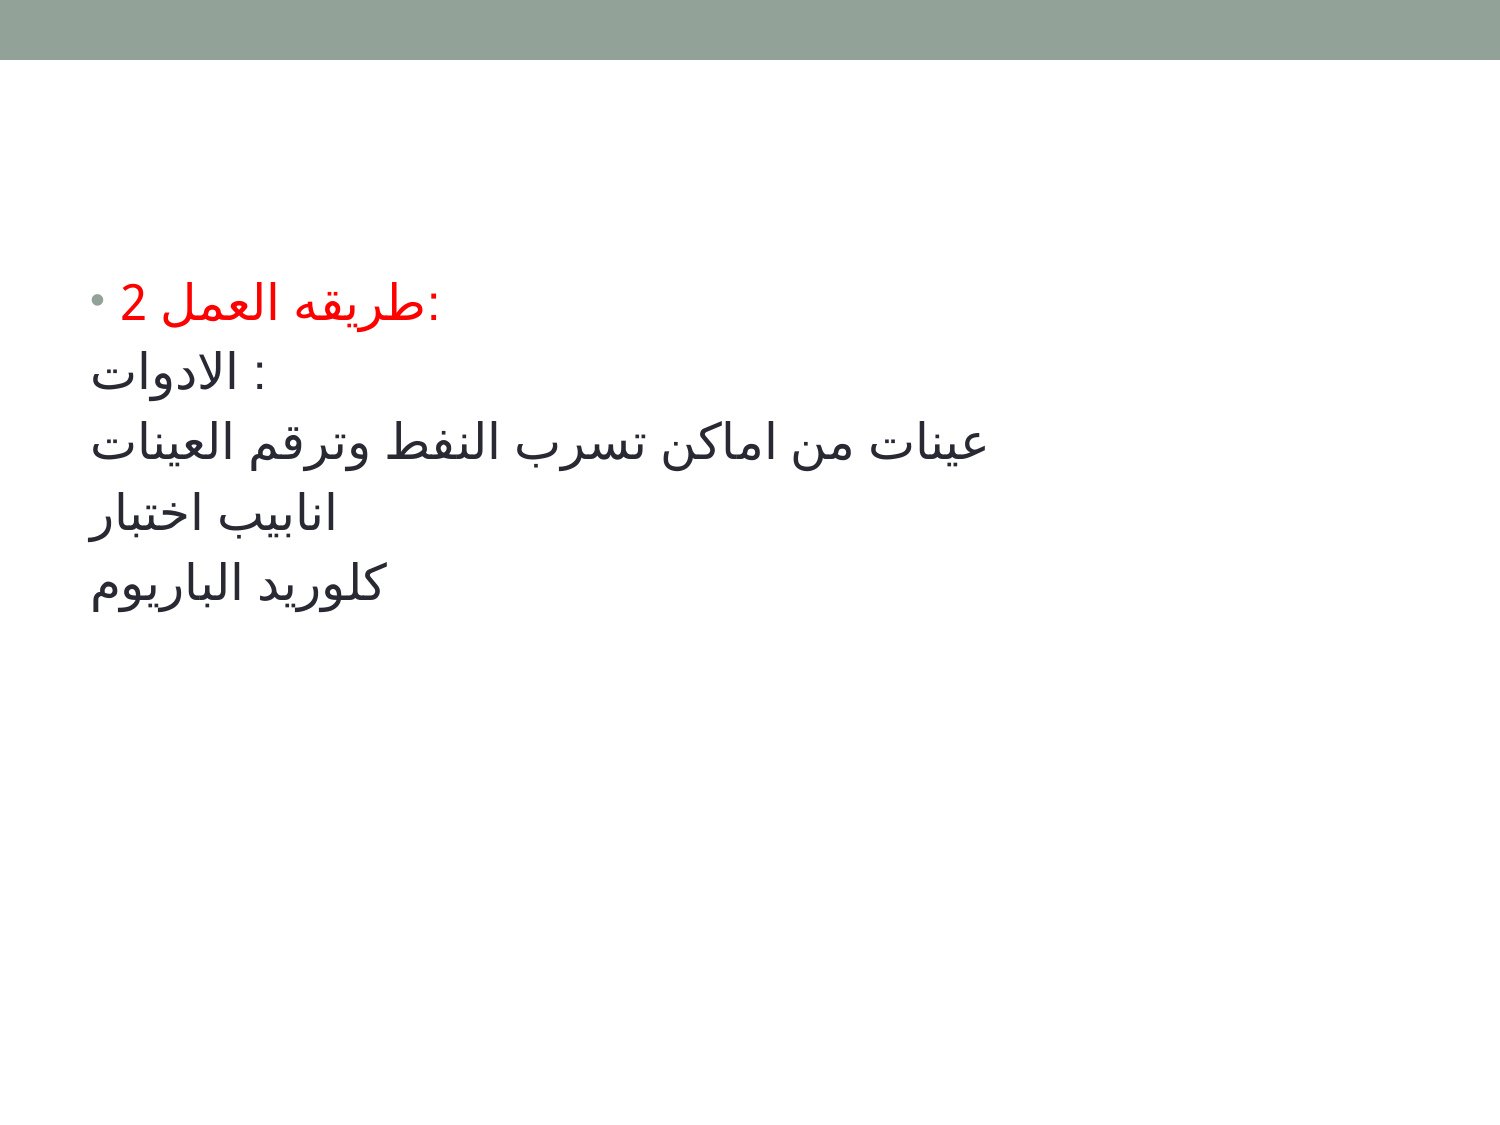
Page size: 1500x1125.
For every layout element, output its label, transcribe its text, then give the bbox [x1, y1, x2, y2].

list طريقه العمل 2: الادوات : عينات من اماكن تسرب النفط وترقم العينات انابيب اختبار كلوريد الباريوم [75, 262, 1425, 1063]
